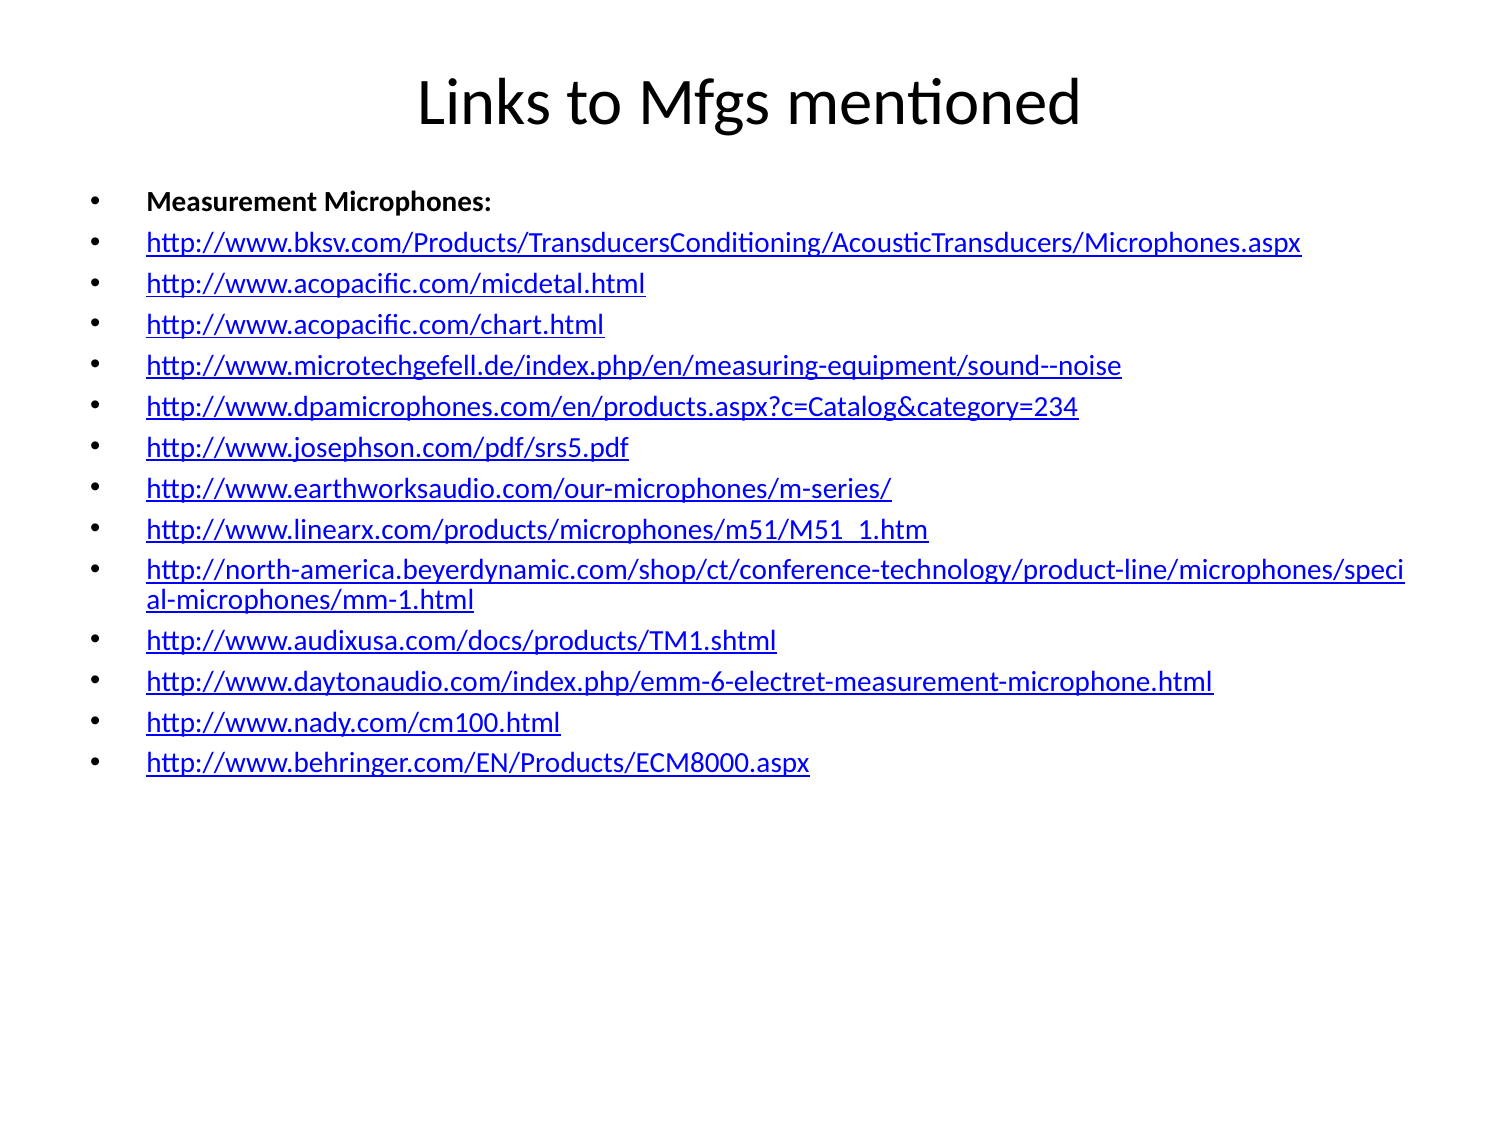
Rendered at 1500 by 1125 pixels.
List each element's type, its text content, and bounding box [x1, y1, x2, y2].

list Measurement Microphones: http://www.bksv.com/Products/TransducersConditioning/AcousticTransducers/Microphones.aspx http://www.acopacific.com/micdetal.html http://www.acopacific.com/chart.html http://www.microtechgefell.de/index.php/en/measuring-equipment/sound--noise http://www.dpamicrophones.com/en/products.aspx?c=Catalog&category=234 http://www.josephson.com/pdf/srs5.pdf http://www.earthworksaudio.com/our-microphones/m-series/ http://www.linearx.com/products/microphones/m51/M51_1.htm http://north-america.beyerdynamic.com/shop/ct/conference-technology/product-line/microphones/special-microphones/mm-1.html http://www.audixusa.com/docs/products/TM1.shtml http://www.daytonaudio.com/index.php/emm-6-electret-measurement-microphone.html http://www.nady.com/cm100.html http://www.behringer.com/EN/Products/ECM8000.aspx [75, 174, 1425, 1075]
title Links to Mfgs mentioned [75, 45, 1425, 150]
